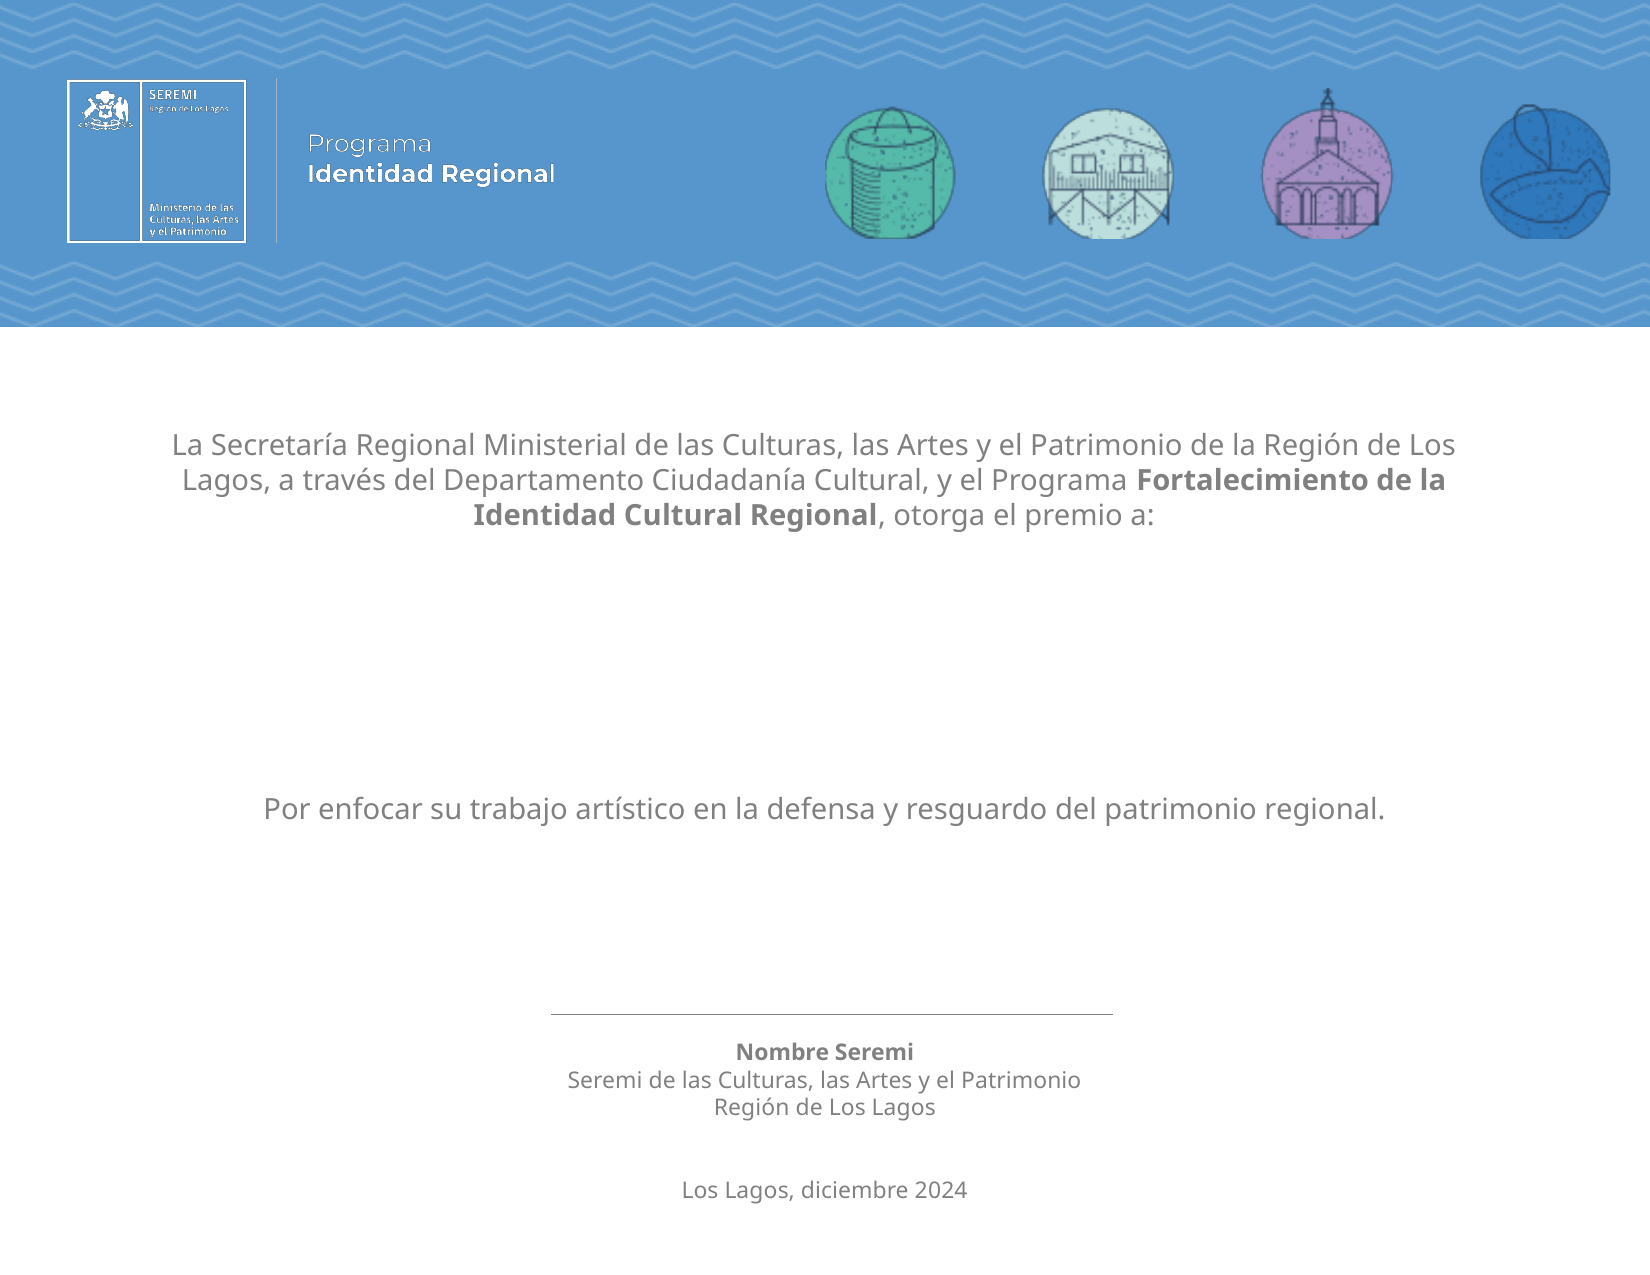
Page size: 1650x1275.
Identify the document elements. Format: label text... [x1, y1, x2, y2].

text_box Nombre Seremi Seremi de las Culturas, las Artes y el Patrimonio Región de Los Lagos Los Lagos, diciembre 2024 [0, 1030, 1650, 1210]
text_box Por enfocar su trabajo artístico en la defensa y resguardo del patrimonio regional. [120, 783, 1530, 833]
text_box La Secretaría Regional Ministerial de las Culturas, las Artes y el Patrimonio de la Región de Los Lagos, a través del Departamento Ciudadanía Cultural, y el Programa Fortalecimiento de la Identidad Cultural Regional, otorga el premio a: [120, 418, 1508, 539]
